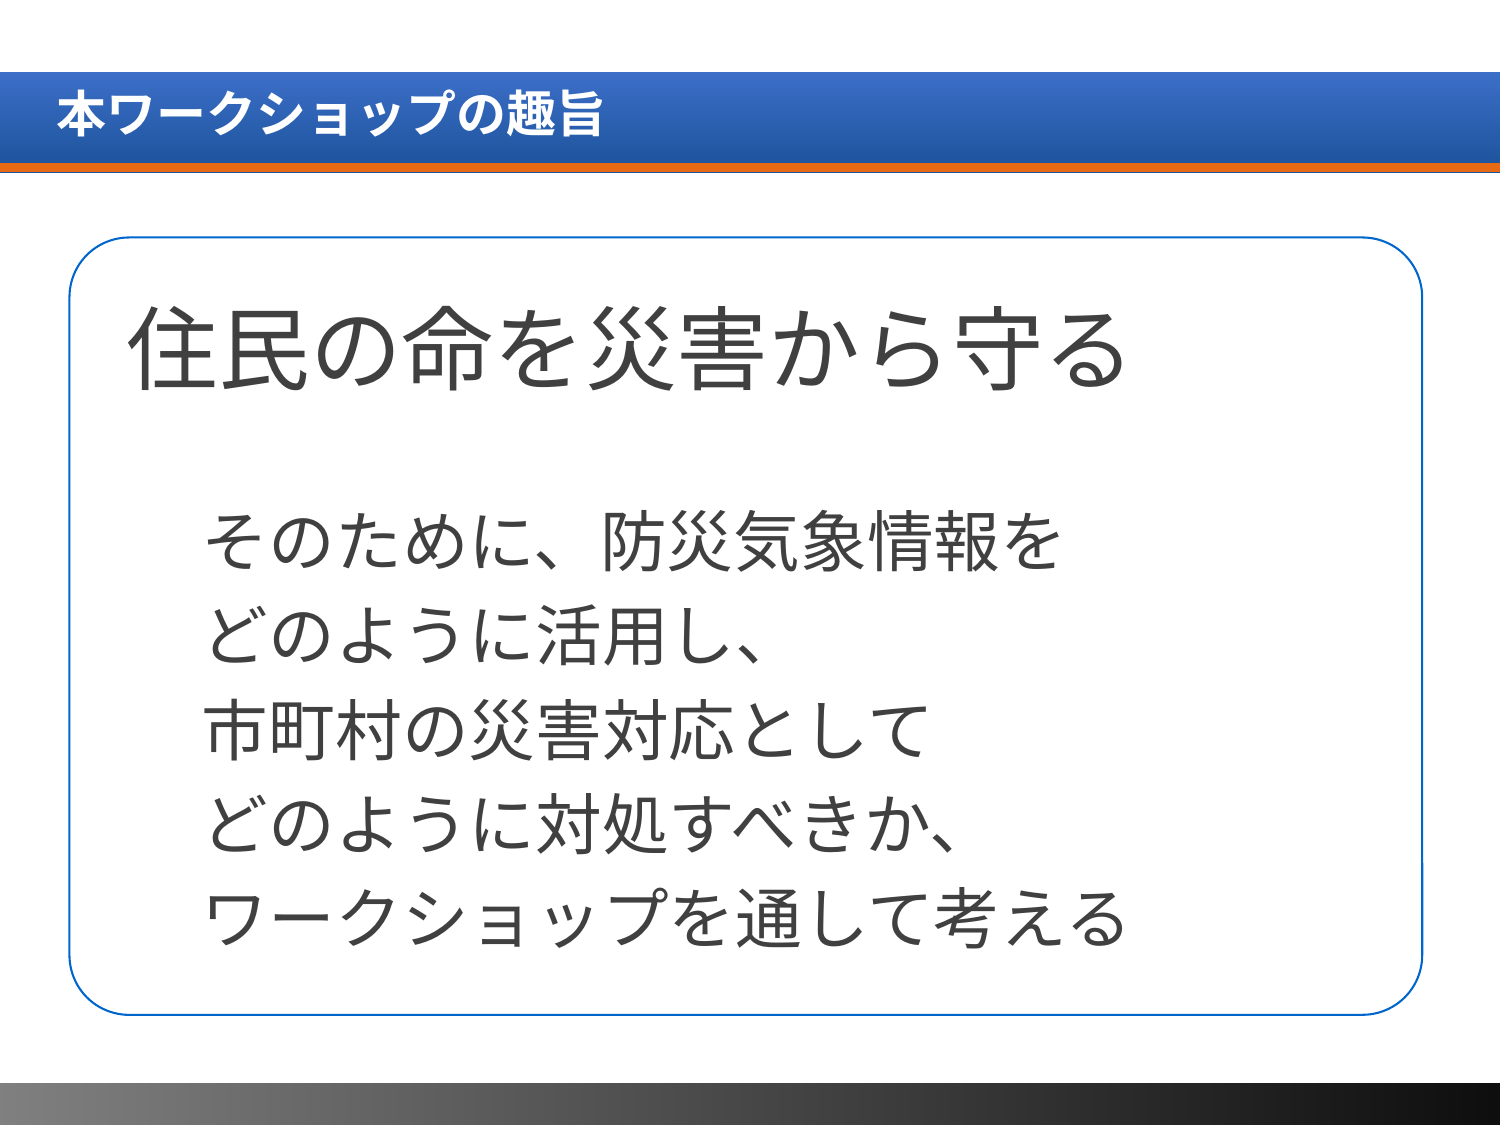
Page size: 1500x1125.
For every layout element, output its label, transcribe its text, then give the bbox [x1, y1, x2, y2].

slide_number 3 [1170, 1072, 1500, 1125]
title 本ワークショップの趣旨 [41, 59, 1336, 173]
text_box [68, 236, 1424, 1016]
text_box [0, 1083, 1170, 1125]
